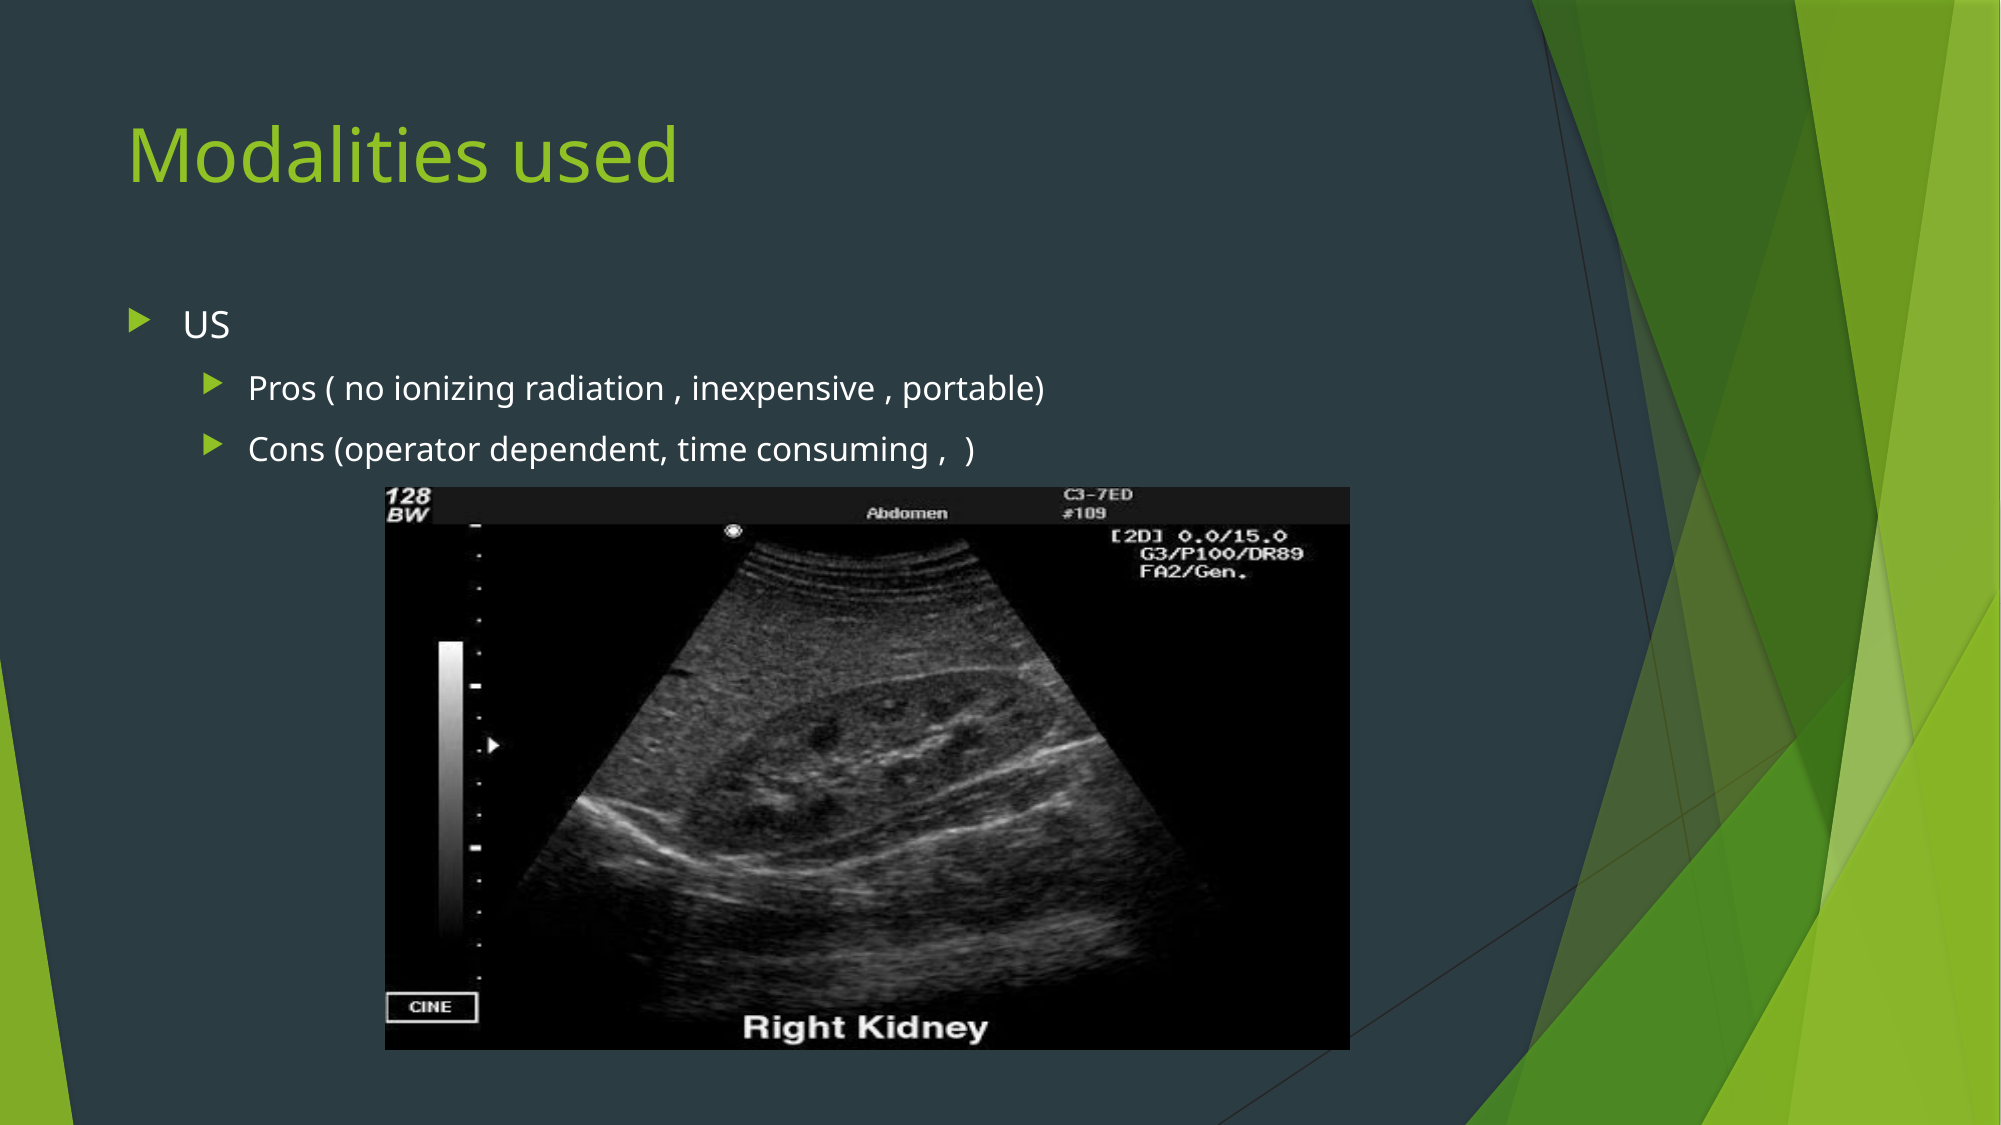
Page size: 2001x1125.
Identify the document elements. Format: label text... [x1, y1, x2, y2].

title Modalities used [111, 99, 1522, 293]
picture [384, 486, 1351, 1051]
list US Pros ( no ionizing radiation , inexpensive , portable) Cons (operator dependent, time consuming , ) [111, 293, 1522, 931]
